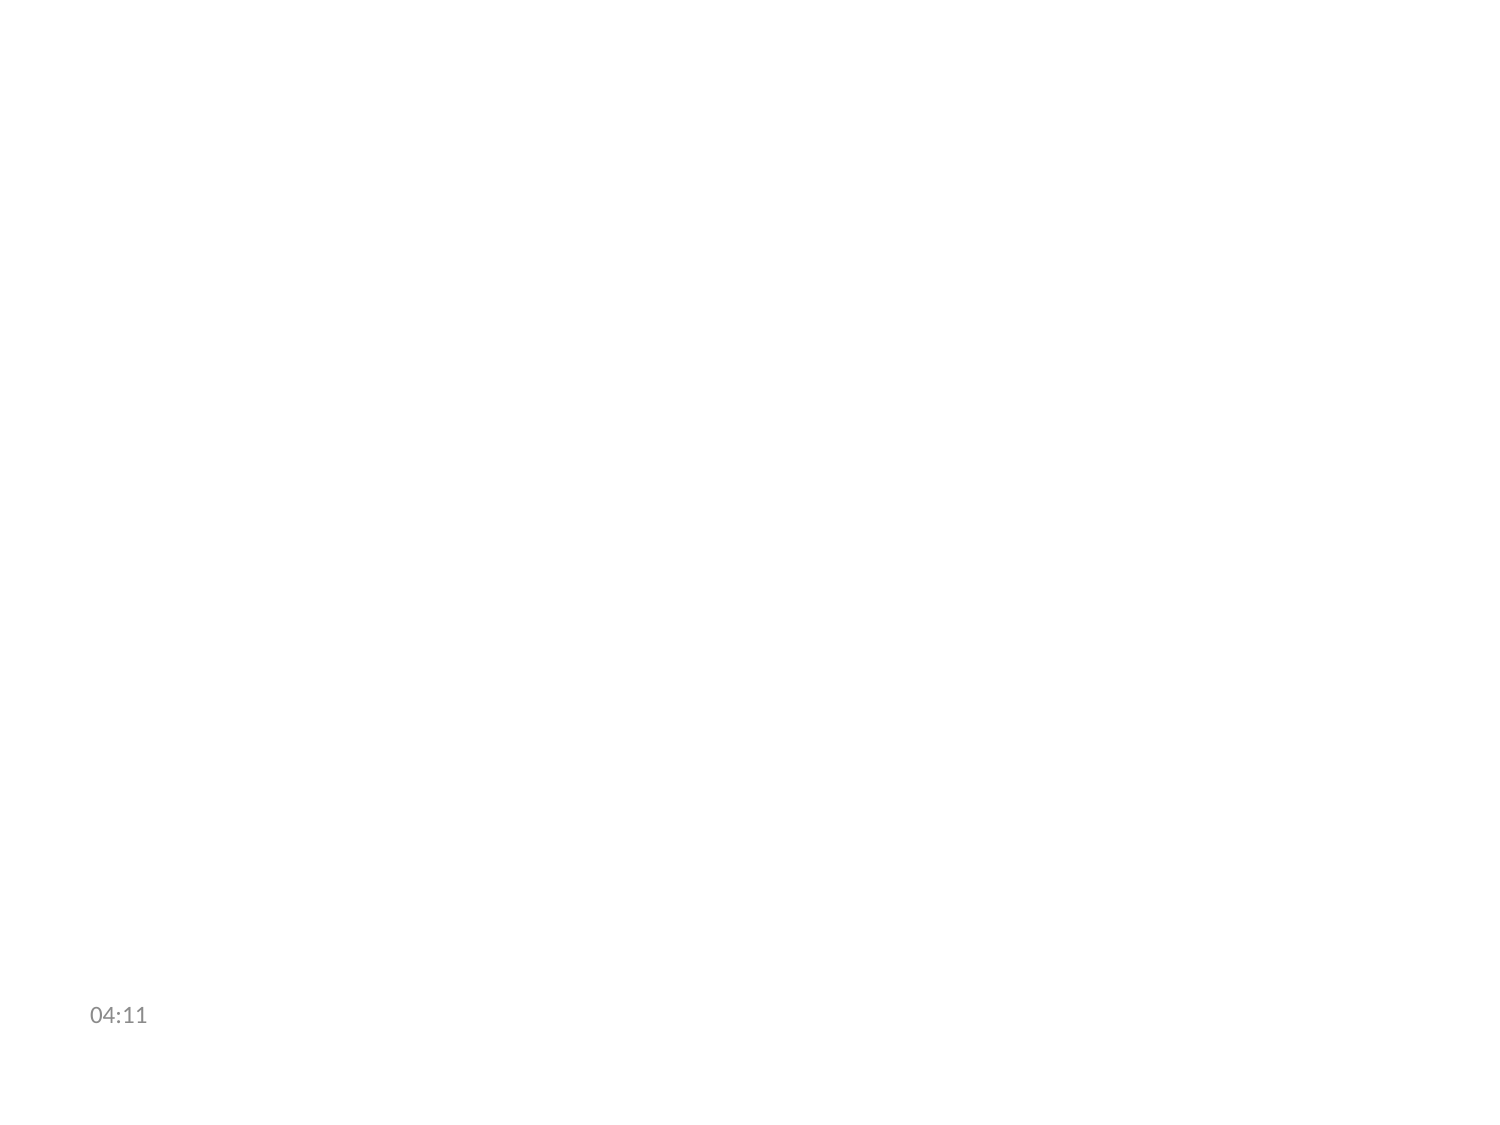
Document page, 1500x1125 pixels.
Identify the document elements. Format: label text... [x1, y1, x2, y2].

text_box 15:35 [75, 983, 425, 1044]
